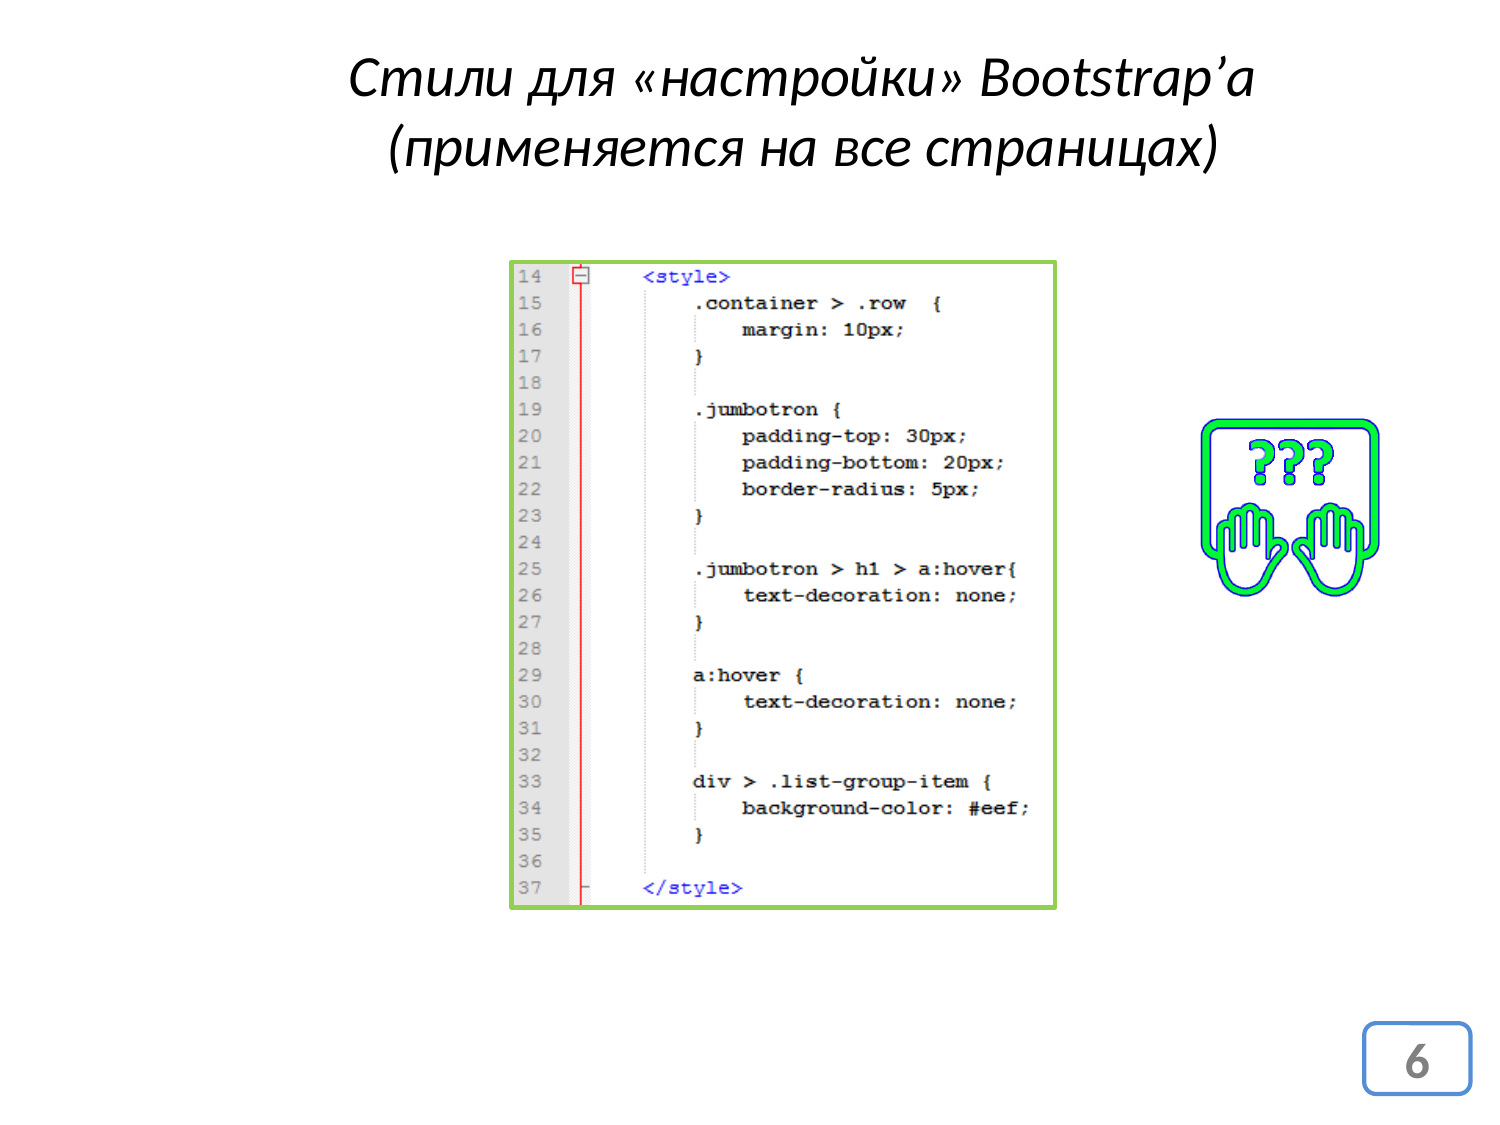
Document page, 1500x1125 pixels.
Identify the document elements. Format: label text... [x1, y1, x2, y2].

picture [513, 264, 1053, 906]
text_box Стили для «настройки» Bootstrap’а (применяется на все страницах) [289, 30, 1317, 186]
picture [1191, 408, 1388, 602]
text_box <number> [1362, 1021, 1473, 1097]
